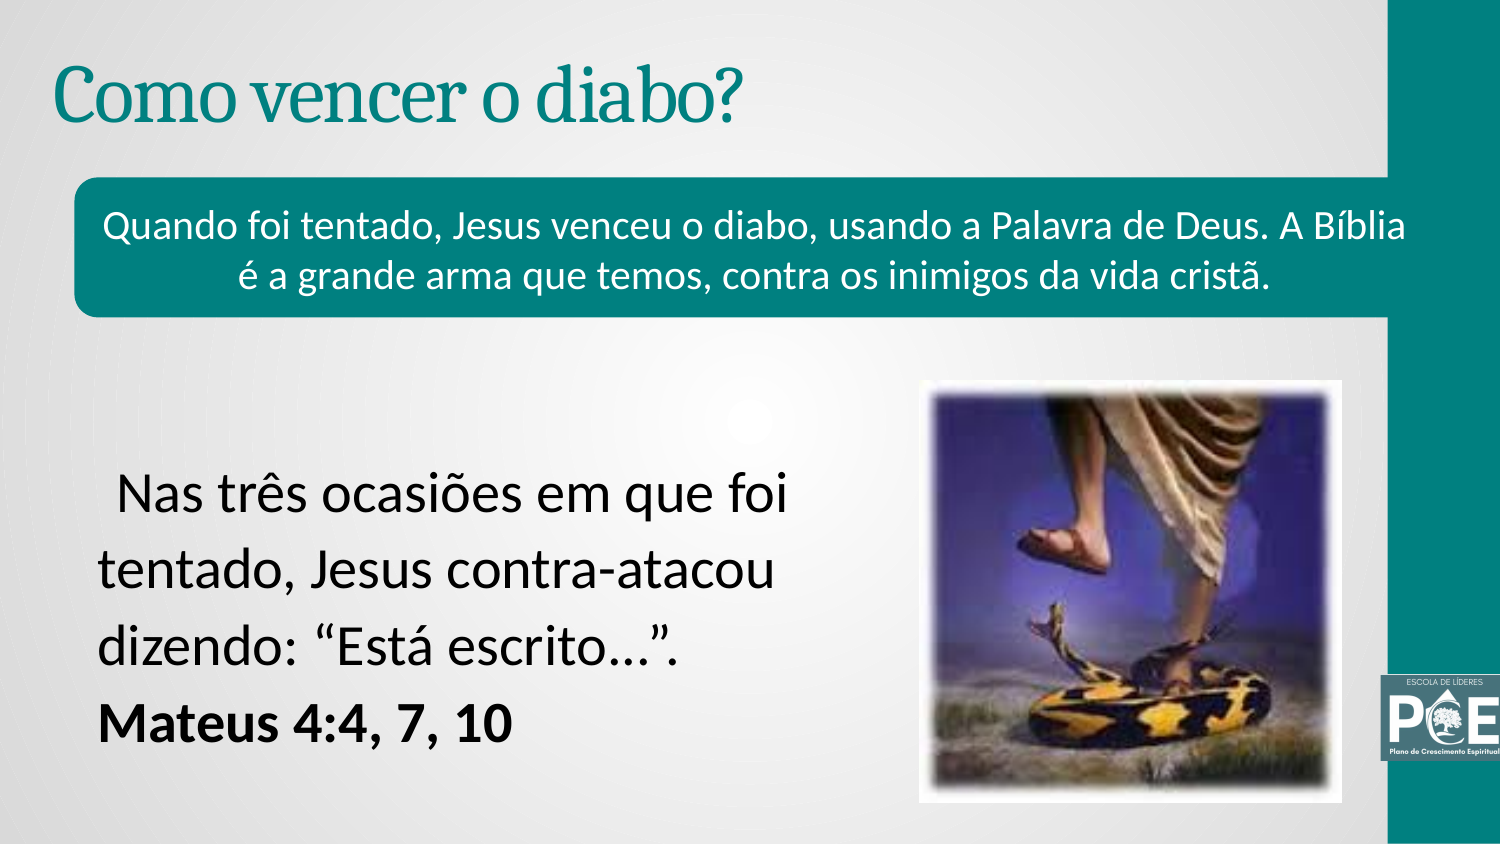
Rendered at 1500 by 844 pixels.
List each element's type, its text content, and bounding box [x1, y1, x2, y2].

list Nas três ocasiões em que foi tentado, Jesus contra-atacou dizendo: “Está escrito...”. Mateus 4:4, 7, 10 [89, 391, 856, 810]
title Como vencer o diabo? [45, 27, 1466, 151]
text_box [74, 177, 1436, 318]
picture [919, 380, 1343, 803]
picture [1380, 674, 1500, 761]
